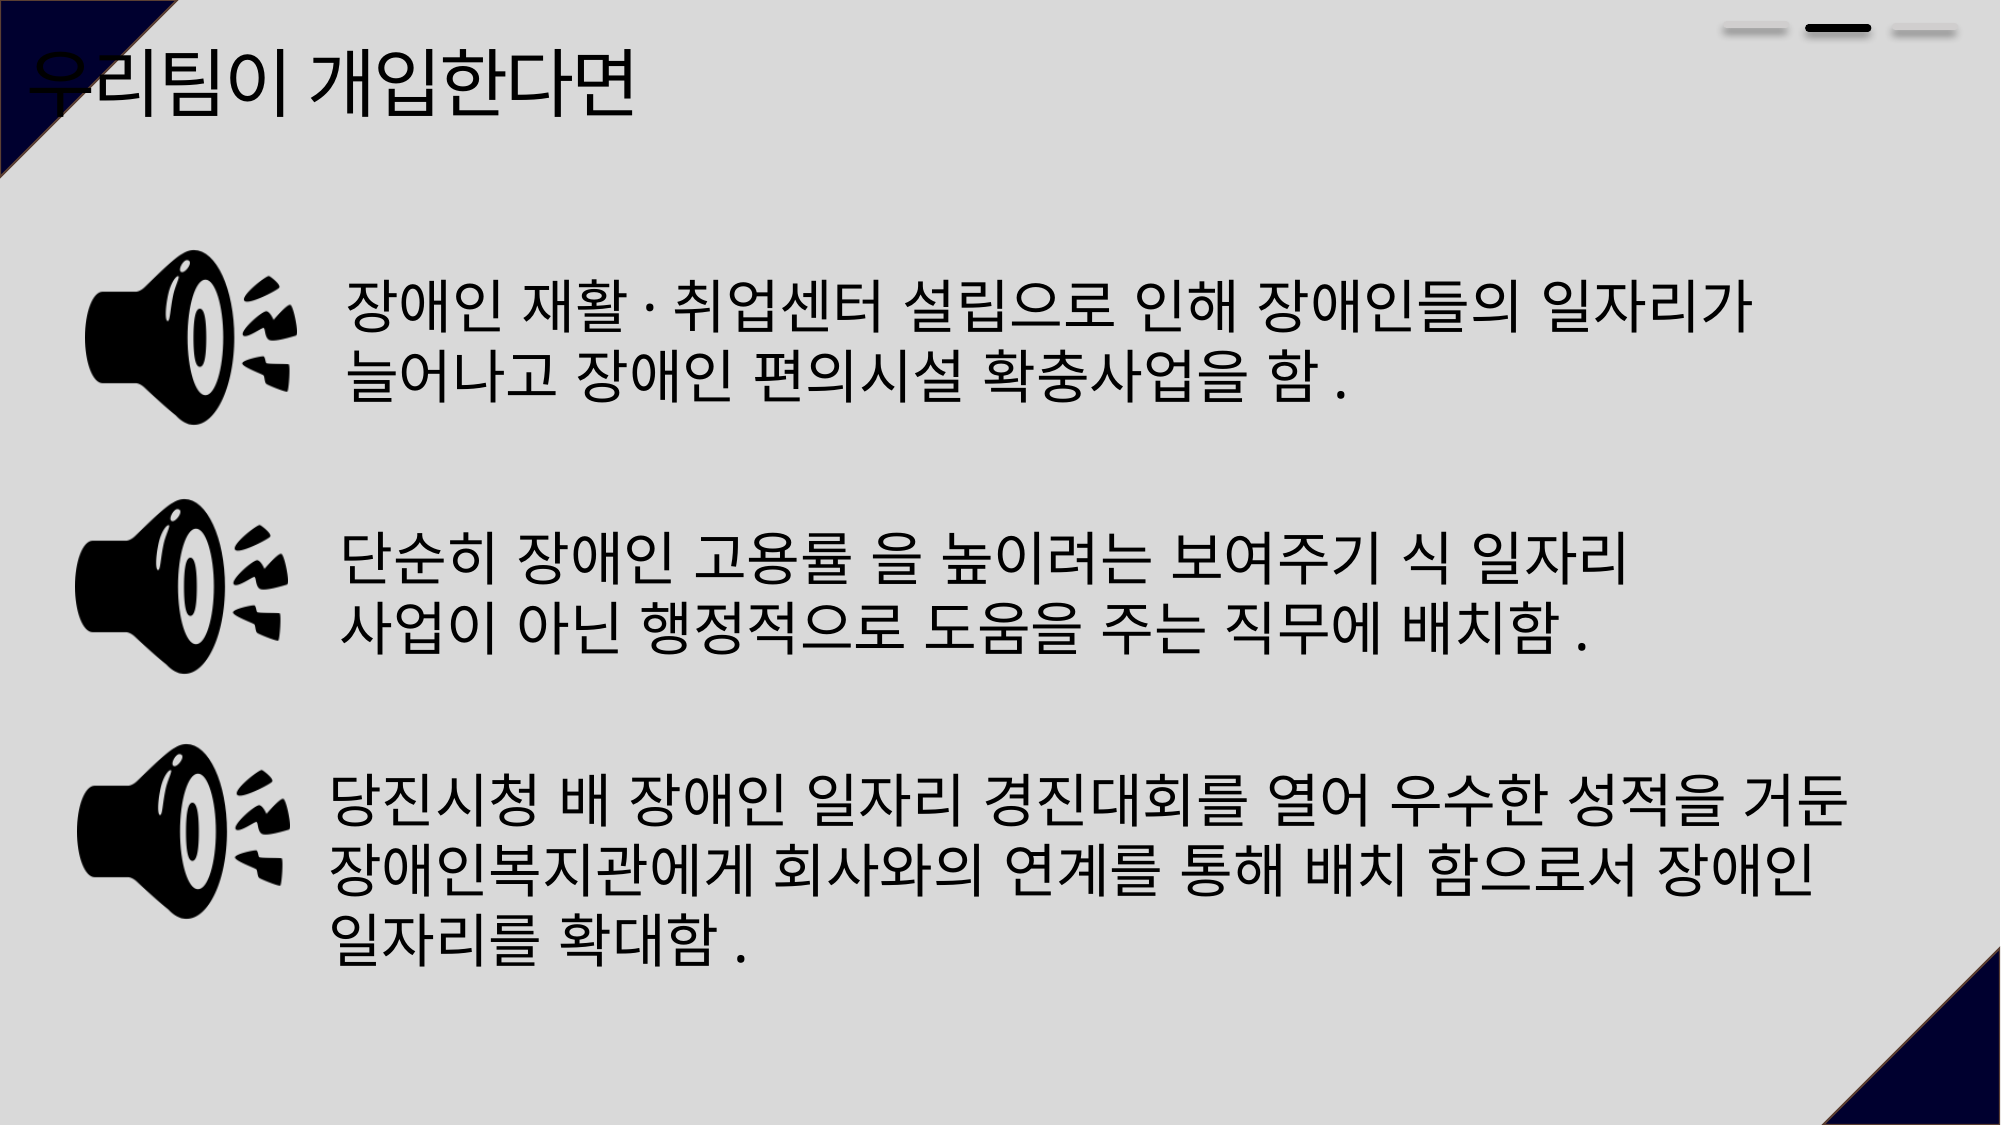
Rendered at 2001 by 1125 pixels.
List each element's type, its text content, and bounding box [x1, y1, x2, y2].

picture [85, 231, 297, 444]
text_box 우리팀이 개입한다면 [11, 29, 655, 134]
text_box 단순히 장애인 고용률 을 높이려는 보여주기 식 일자리 사업이 아닌 행정적으로 도움을 주는 직무에 배치함. [324, 515, 1757, 670]
text_box 당진시청 배 장애인 일자리 경진대회를 열어 우수한 성적을 거둔 장애인복지관에게 회사와의 연계를 통해 배치 함으로서 장애인 일자리를 확대함. [313, 756, 2000, 982]
picture [75, 480, 288, 693]
text_box 장애인 재활·취업센터 설립으로 인해 장애인들의 일자리가 늘어나고 장애인 편의시설 확충사업을 함. [330, 263, 1808, 418]
picture [77, 725, 290, 938]
